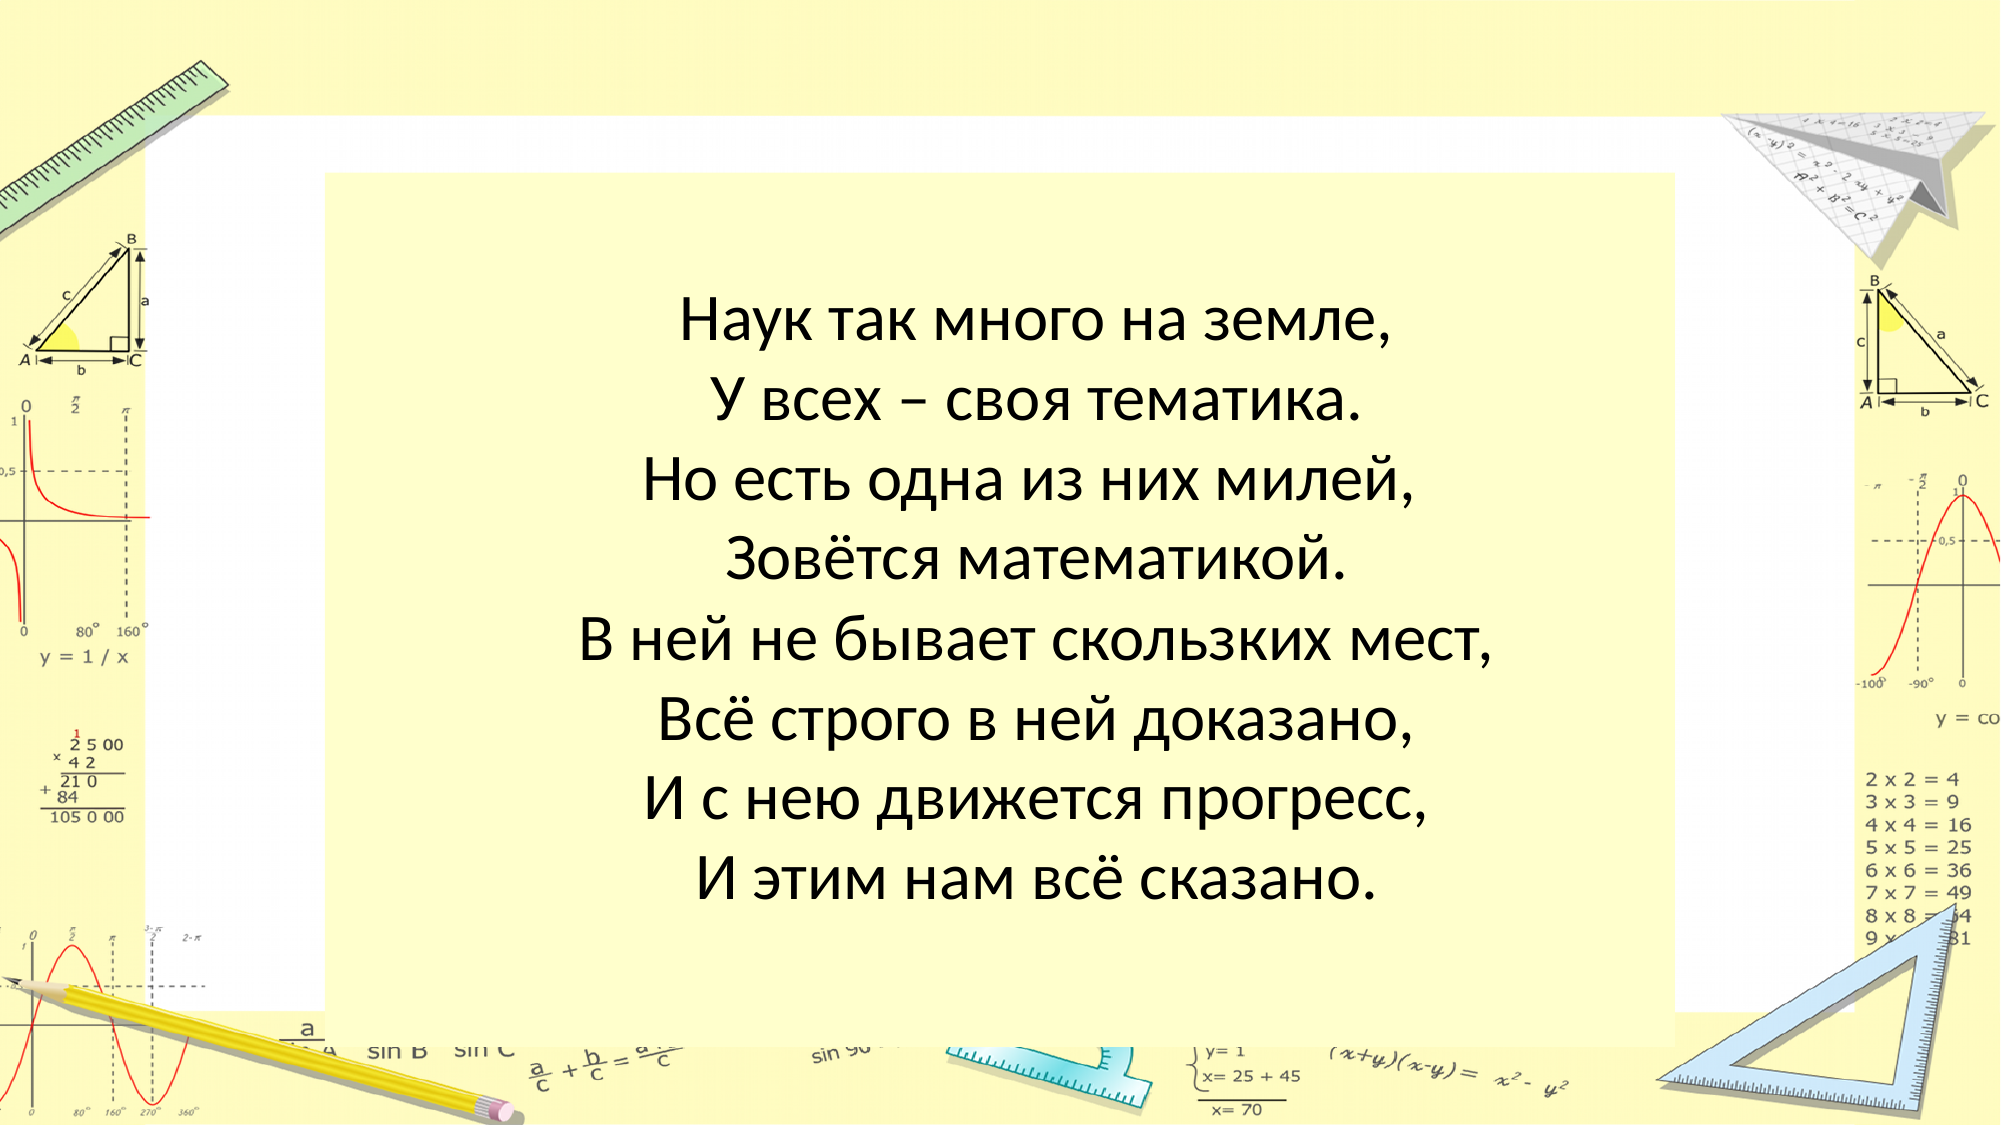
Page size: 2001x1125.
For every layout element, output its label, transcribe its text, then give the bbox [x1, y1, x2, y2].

picture [0, 0, 2001, 1125]
list Наук так много на земле, У всех – своя тематика. Но есть одна из них милей, Зовётся математикой. В ней не бывает скользких мест, Всё строго в ней доказано, И с нею движется прогресс, И этим нам всё сказано. [324, 172, 1675, 1047]
